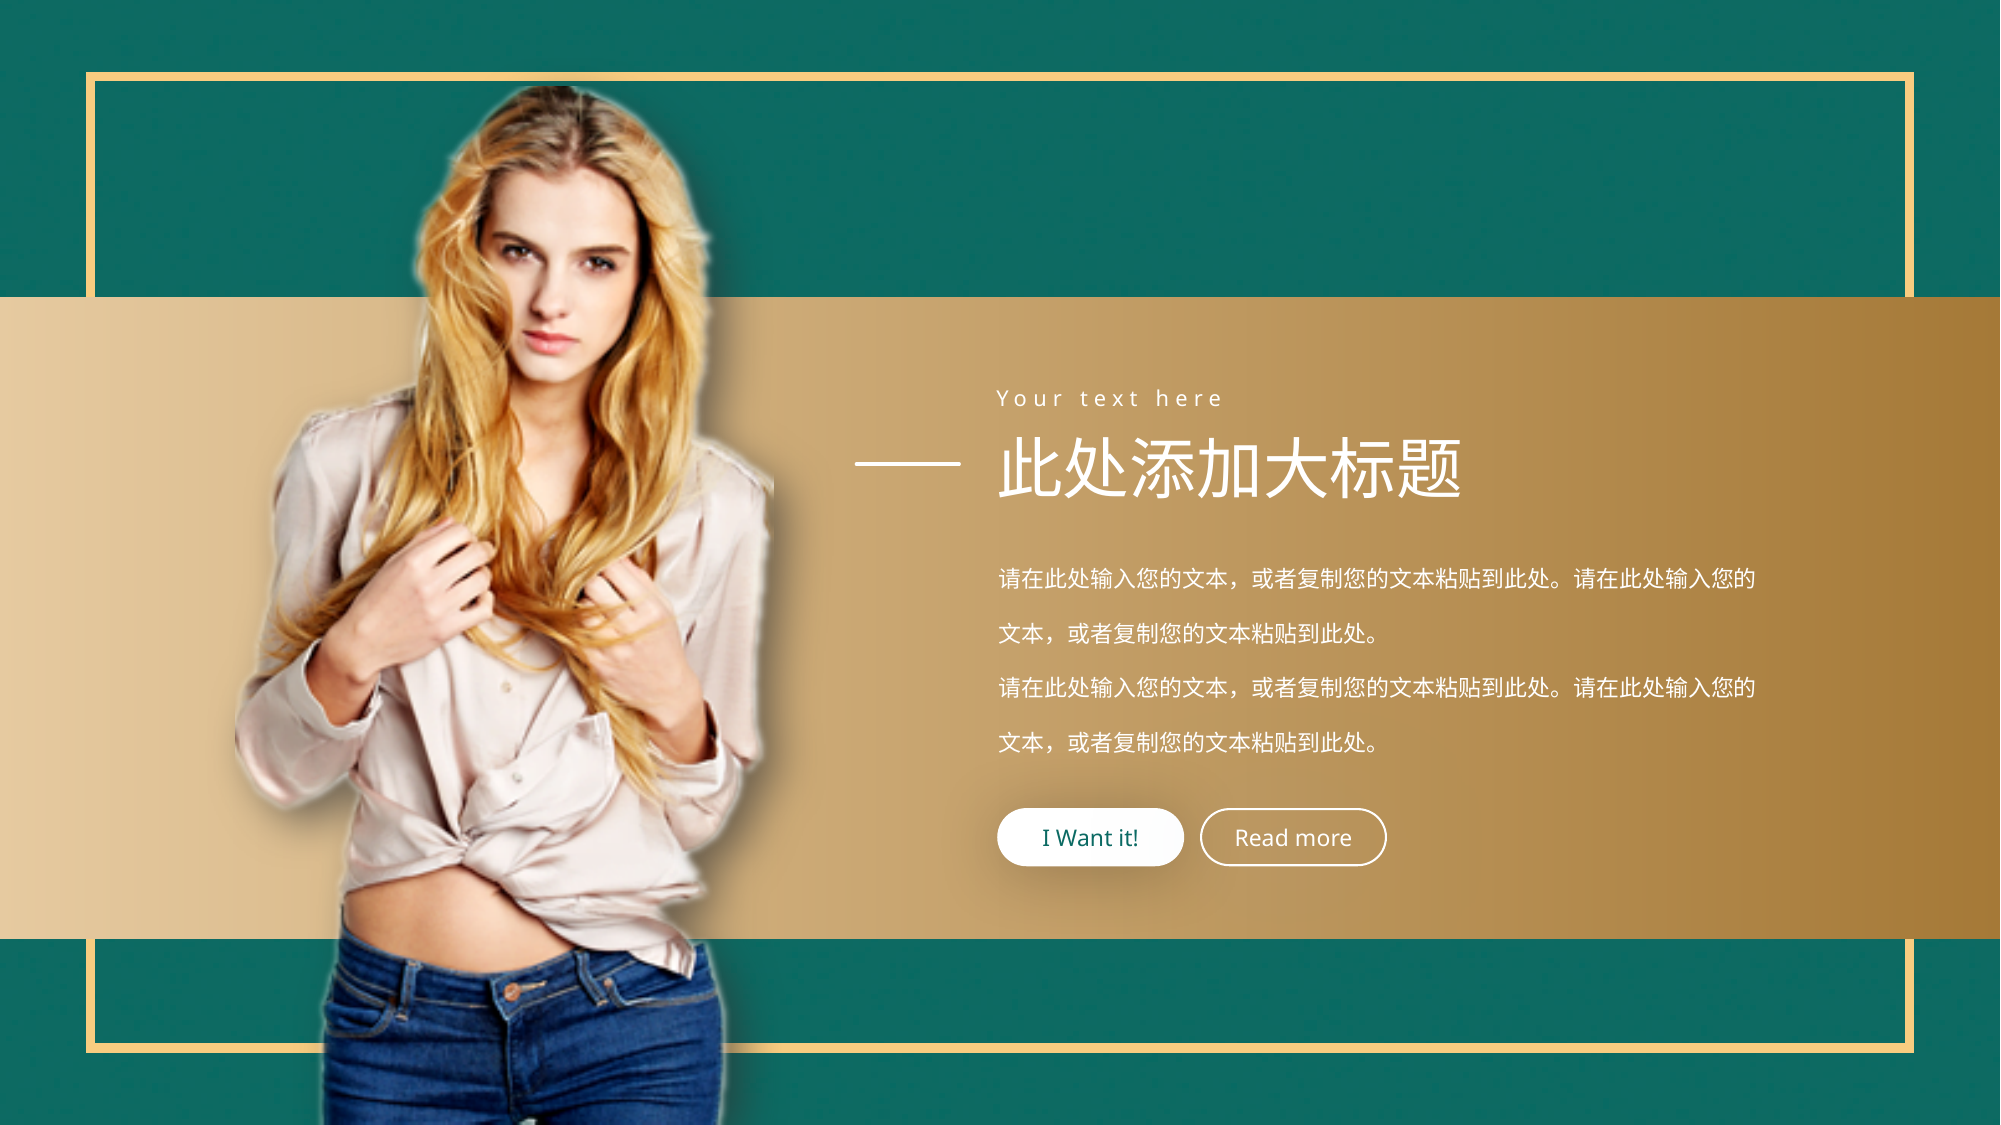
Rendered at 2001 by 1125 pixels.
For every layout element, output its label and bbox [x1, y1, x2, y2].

picture [0, 0, 2000, 1125]
text_box [856, 376, 1793, 866]
